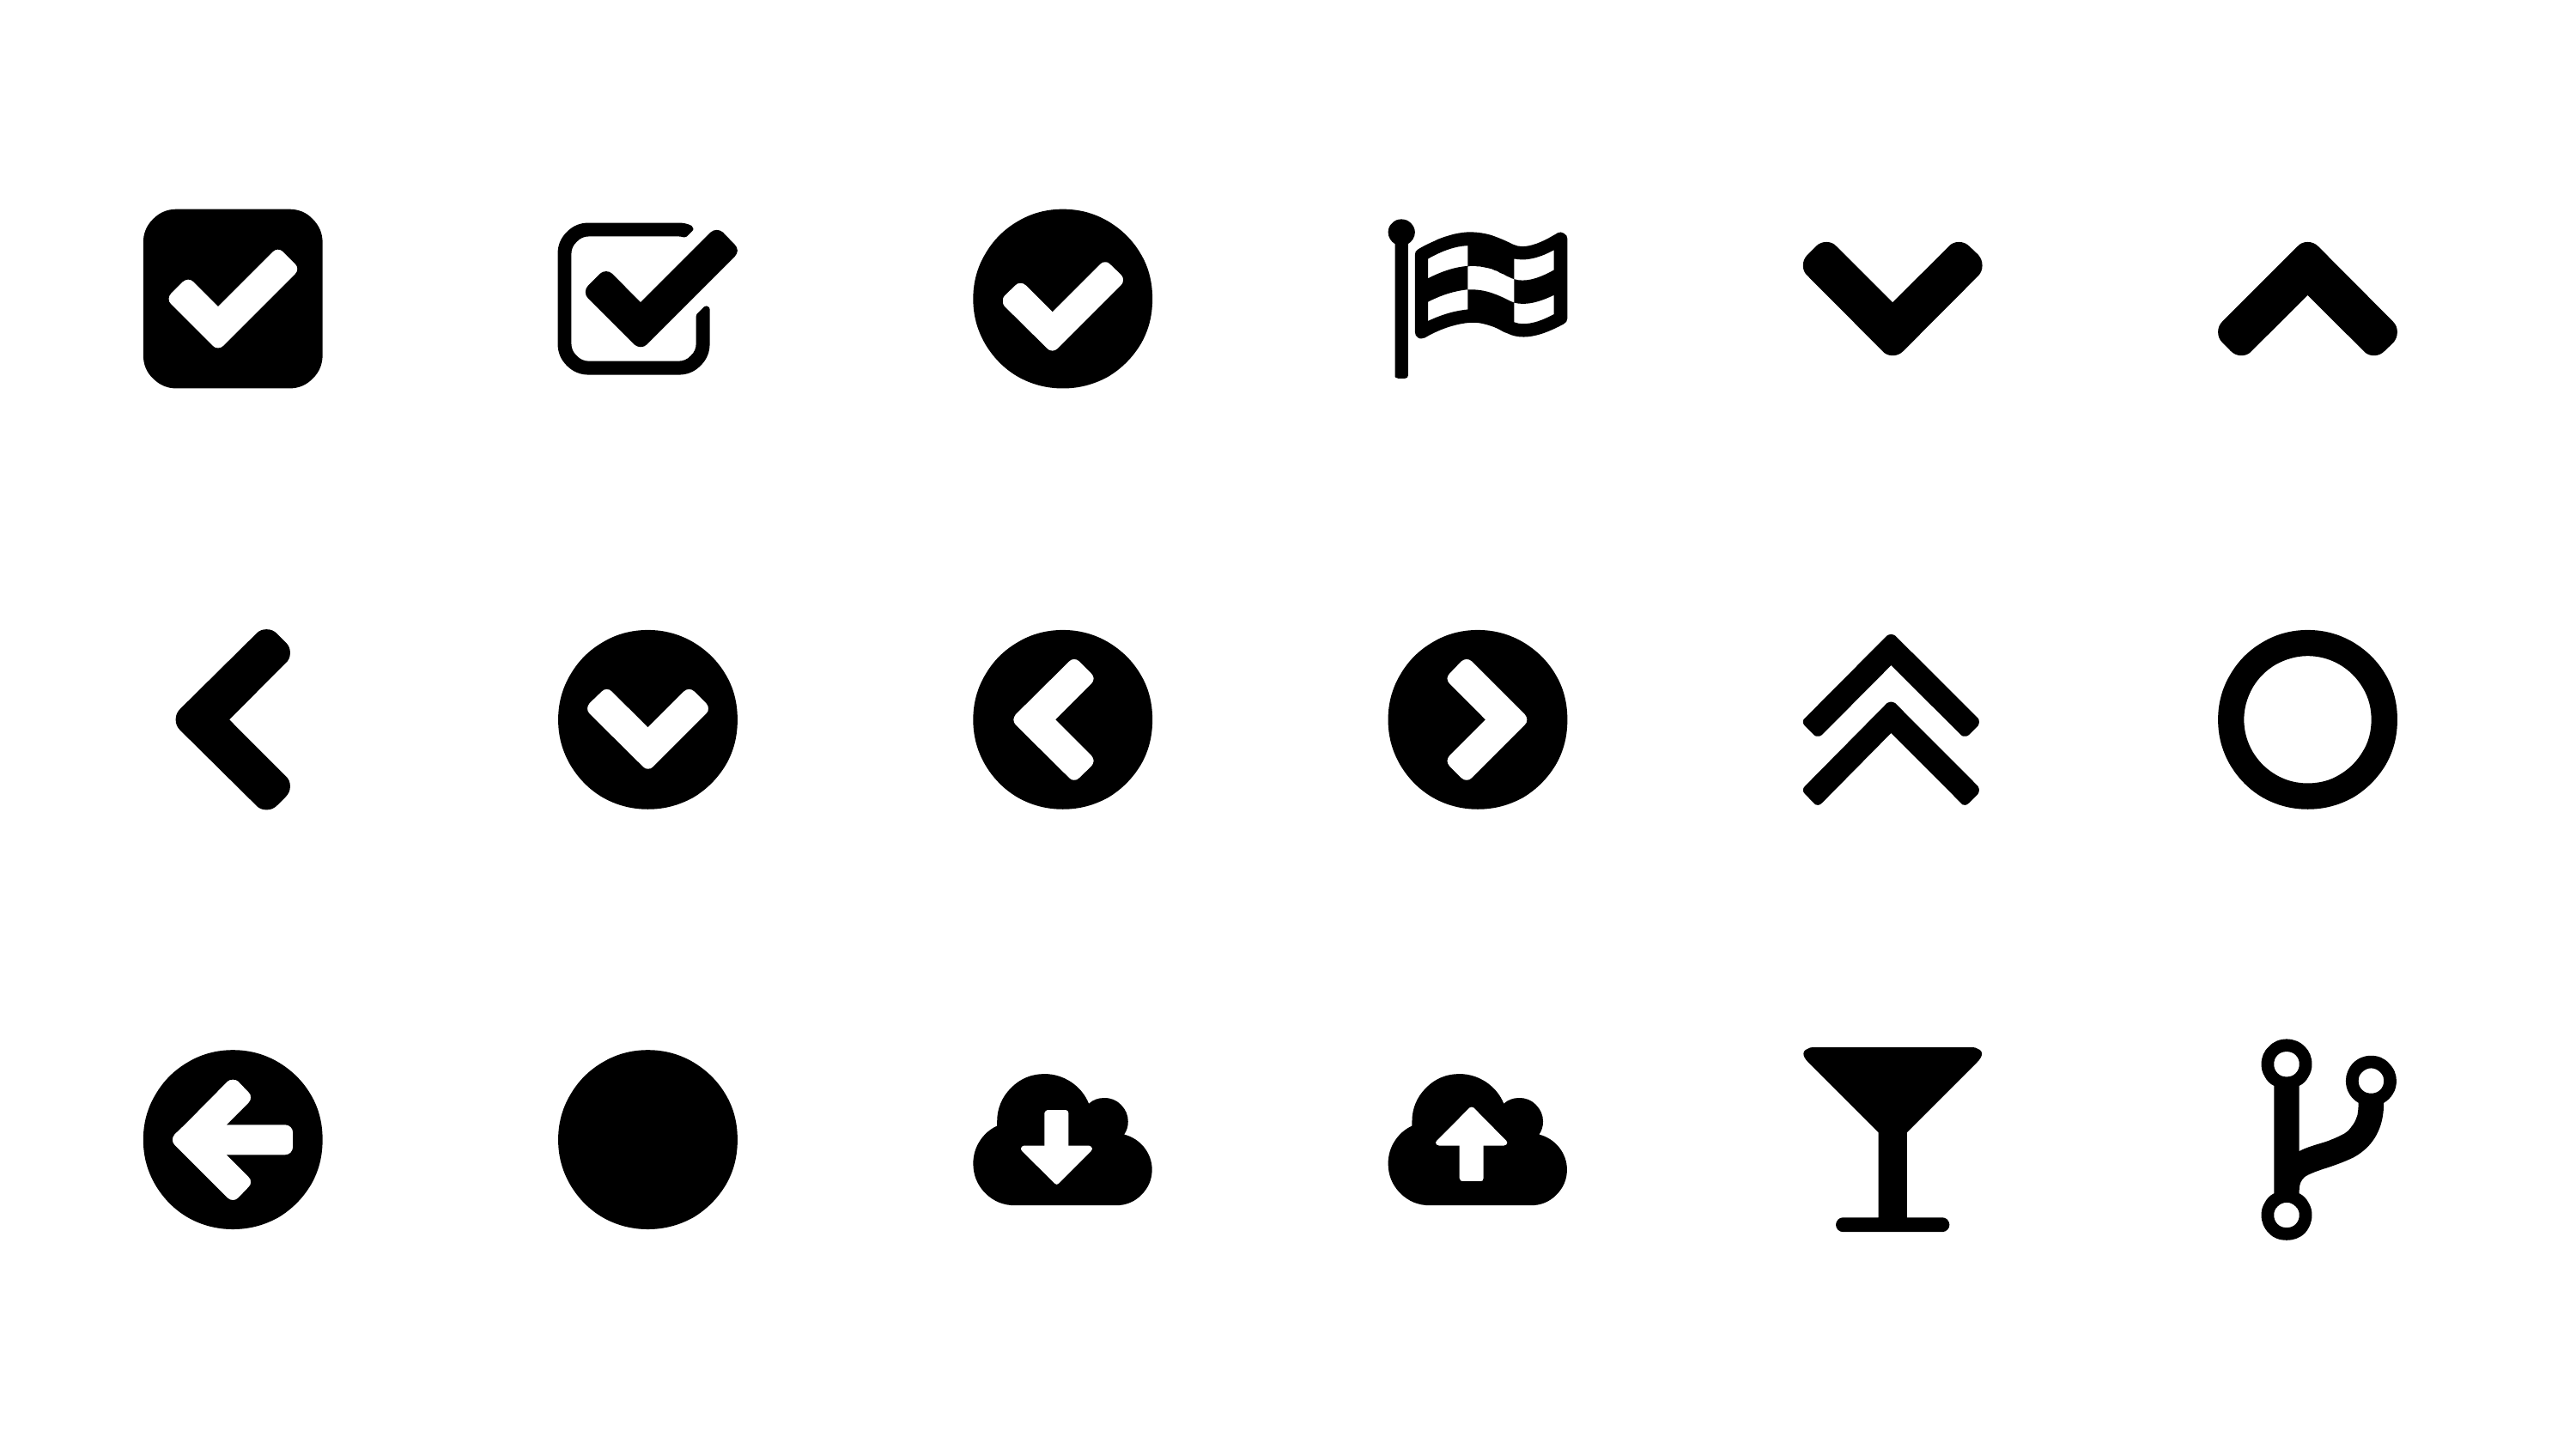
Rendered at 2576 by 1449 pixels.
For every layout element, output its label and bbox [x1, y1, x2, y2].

text_box [143, 209, 323, 389]
text_box [1388, 219, 1568, 379]
text_box [1802, 241, 1983, 356]
text_box [558, 629, 738, 809]
text_box [1803, 1047, 1983, 1233]
text_box [2218, 241, 2397, 356]
text_box [2261, 1039, 2397, 1240]
text_box [973, 629, 1153, 809]
text_box [1802, 634, 1980, 806]
text_box [1388, 629, 1568, 809]
text_box [2218, 629, 2397, 809]
text_box [557, 222, 738, 375]
text_box [1388, 1074, 1567, 1206]
text_box [973, 1074, 1152, 1206]
text_box [175, 629, 290, 810]
text_box [973, 209, 1153, 389]
text_box [558, 1050, 738, 1230]
text_box [143, 1050, 323, 1230]
